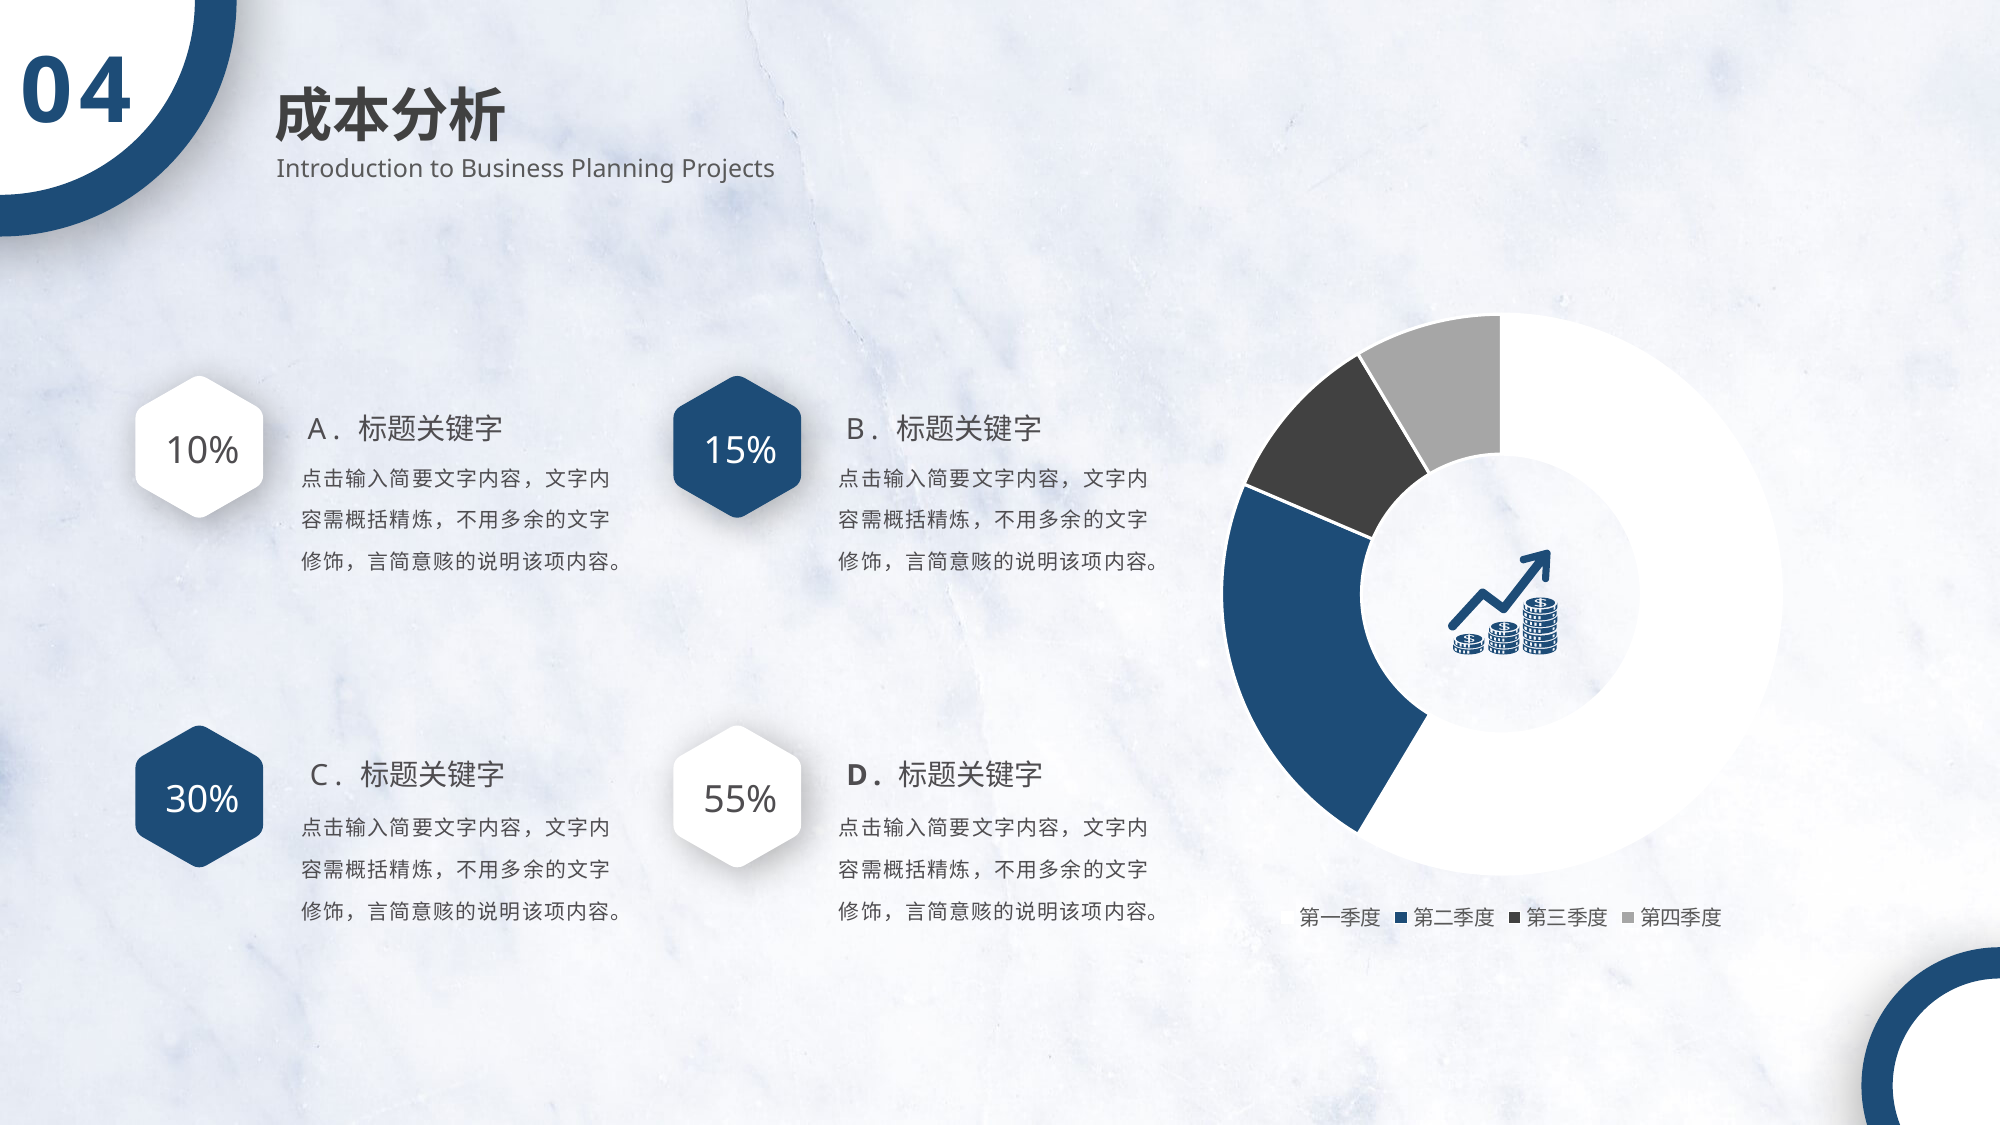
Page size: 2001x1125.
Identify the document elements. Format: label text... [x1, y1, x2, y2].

text_box [1876, 961, 2000, 1125]
text_box 30% [165, 775, 240, 821]
text_box 标题关键字 [898, 755, 1140, 791]
text_box 标题关键字 [358, 409, 600, 445]
text_box D. [831, 755, 897, 791]
text_box C. [293, 755, 359, 791]
text_box A. [291, 409, 357, 445]
text_box 点击输入简要文字内容，文字内容需概括精炼，不用多余的文字修饰，言简意赅的说明该项内容。 [300, 798, 611, 924]
text_box [134, 374, 265, 519]
text_box [672, 374, 803, 519]
text_box Introduction to Business Planning Projects [261, 144, 1243, 190]
text_box 点击输入简要文字内容，文字内容需概括精炼，不用多余的文字修饰，言简意赅的说明该项内容。 [838, 798, 1149, 924]
text_box 10% [165, 425, 240, 471]
text_box 点击输入简要文字内容，文字内容需概括精炼，不用多余的文字修饰，言简意赅的说明该项内容。 [300, 448, 611, 574]
text_box 标题关键字 [896, 409, 1138, 445]
text_box 55% [703, 775, 778, 821]
picture [0, 0, 2000, 1125]
text_box 成本分析 [259, 71, 523, 156]
text_box 标题关键字 [360, 755, 602, 791]
text_box B. [829, 409, 895, 445]
text_box 15% [703, 425, 778, 471]
text_box 点击输入简要文字内容，文字内容需概括精炼，不用多余的文字修饰，言简意赅的说明该项内容。 [838, 448, 1149, 574]
text_box 04 [0, 22, 153, 148]
text_box [672, 724, 803, 869]
chart [1200, 301, 1802, 938]
text_box [0, 0, 217, 217]
text_box [134, 724, 265, 869]
